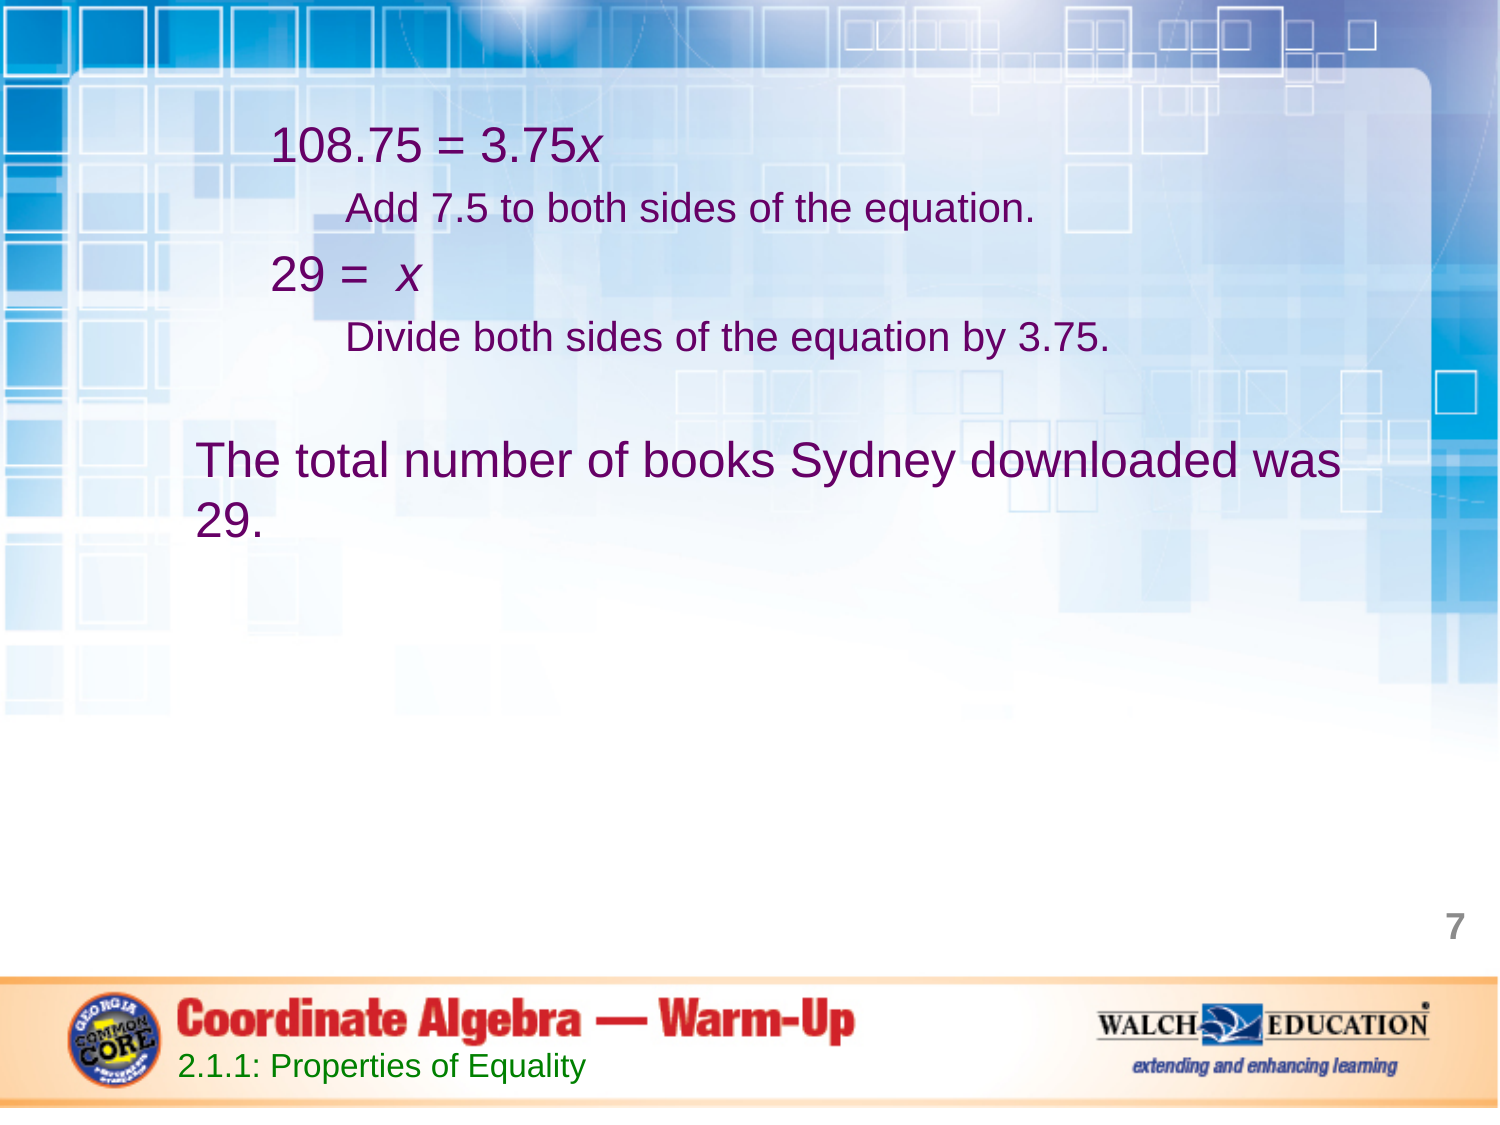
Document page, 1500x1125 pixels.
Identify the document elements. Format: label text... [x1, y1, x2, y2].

subtitle 108.75 = 3.75x Add 7.5 to both sides of the equation. 29 = x Divide both sides of the equation by 3.75. The total number of books Sydney downloaded was 29. [105, 105, 1394, 925]
list 2.1.1: Properties of Equality [162, 1036, 1070, 1080]
picture [0, 0, 1500, 1108]
slide_number 7 [1361, 901, 1481, 949]
